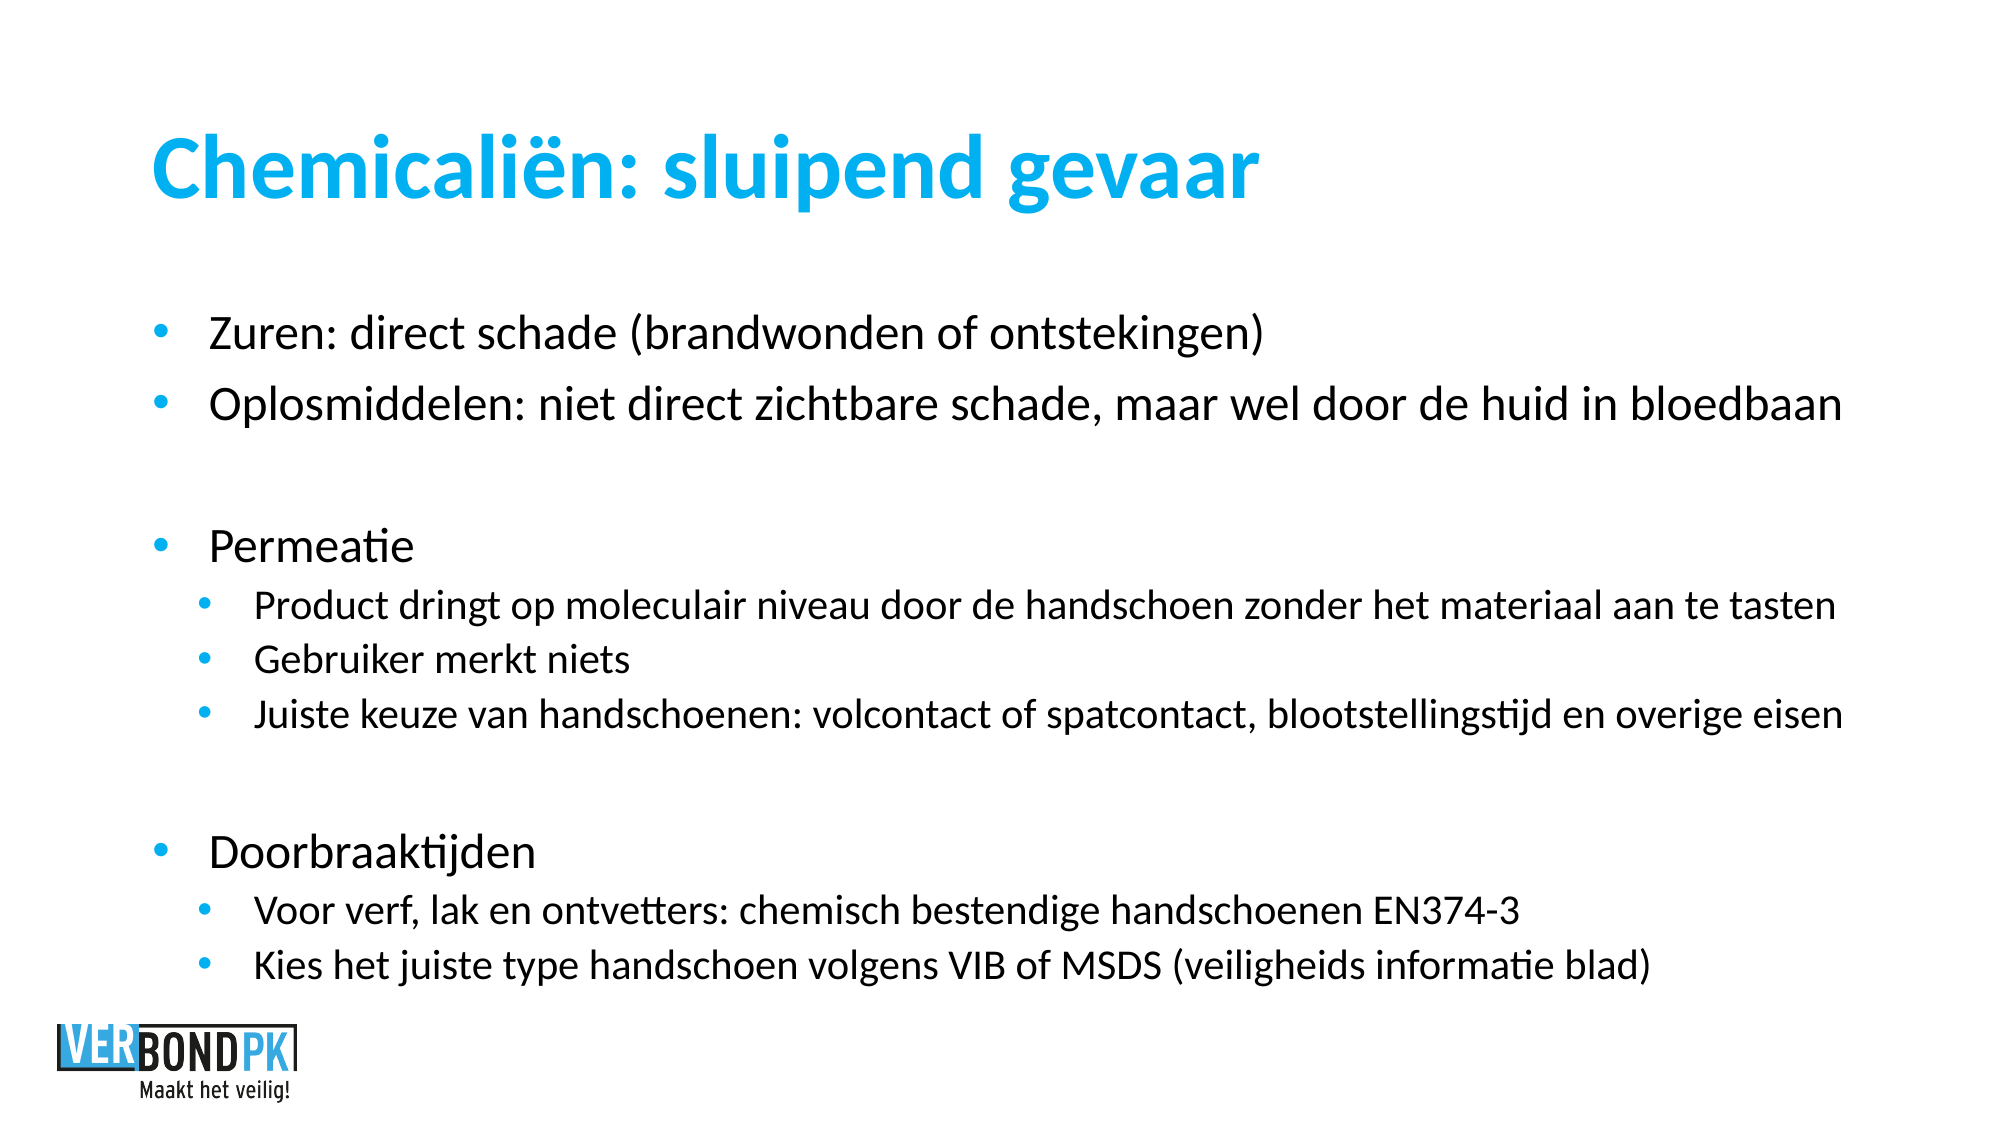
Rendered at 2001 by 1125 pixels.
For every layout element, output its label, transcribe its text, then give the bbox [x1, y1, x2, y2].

picture [57, 1024, 297, 1103]
title Chemicaliën: sluipend gevaar [137, 59, 1863, 278]
list Zuren: direct schade (brandwonden of ontstekingen) Oplosmiddelen: niet direct zichtbare schade, maar wel door de huid in bloedbaan Permeatie Product dringt op moleculair niveau door de handschoen zonder het materiaal aan te tasten Gebruiker merkt niets Juiste keuze van handschoenen: volcontact of spatcontact, blootstellingstijd en overige eisen Doorbraaktijden Voor verf, lak en ontvetters: chemisch bestendige handschoenen EN374-3 Kies het juiste type handschoen volgens VIB of MSDS (veiligheids informatie blad) [137, 299, 1863, 1014]
